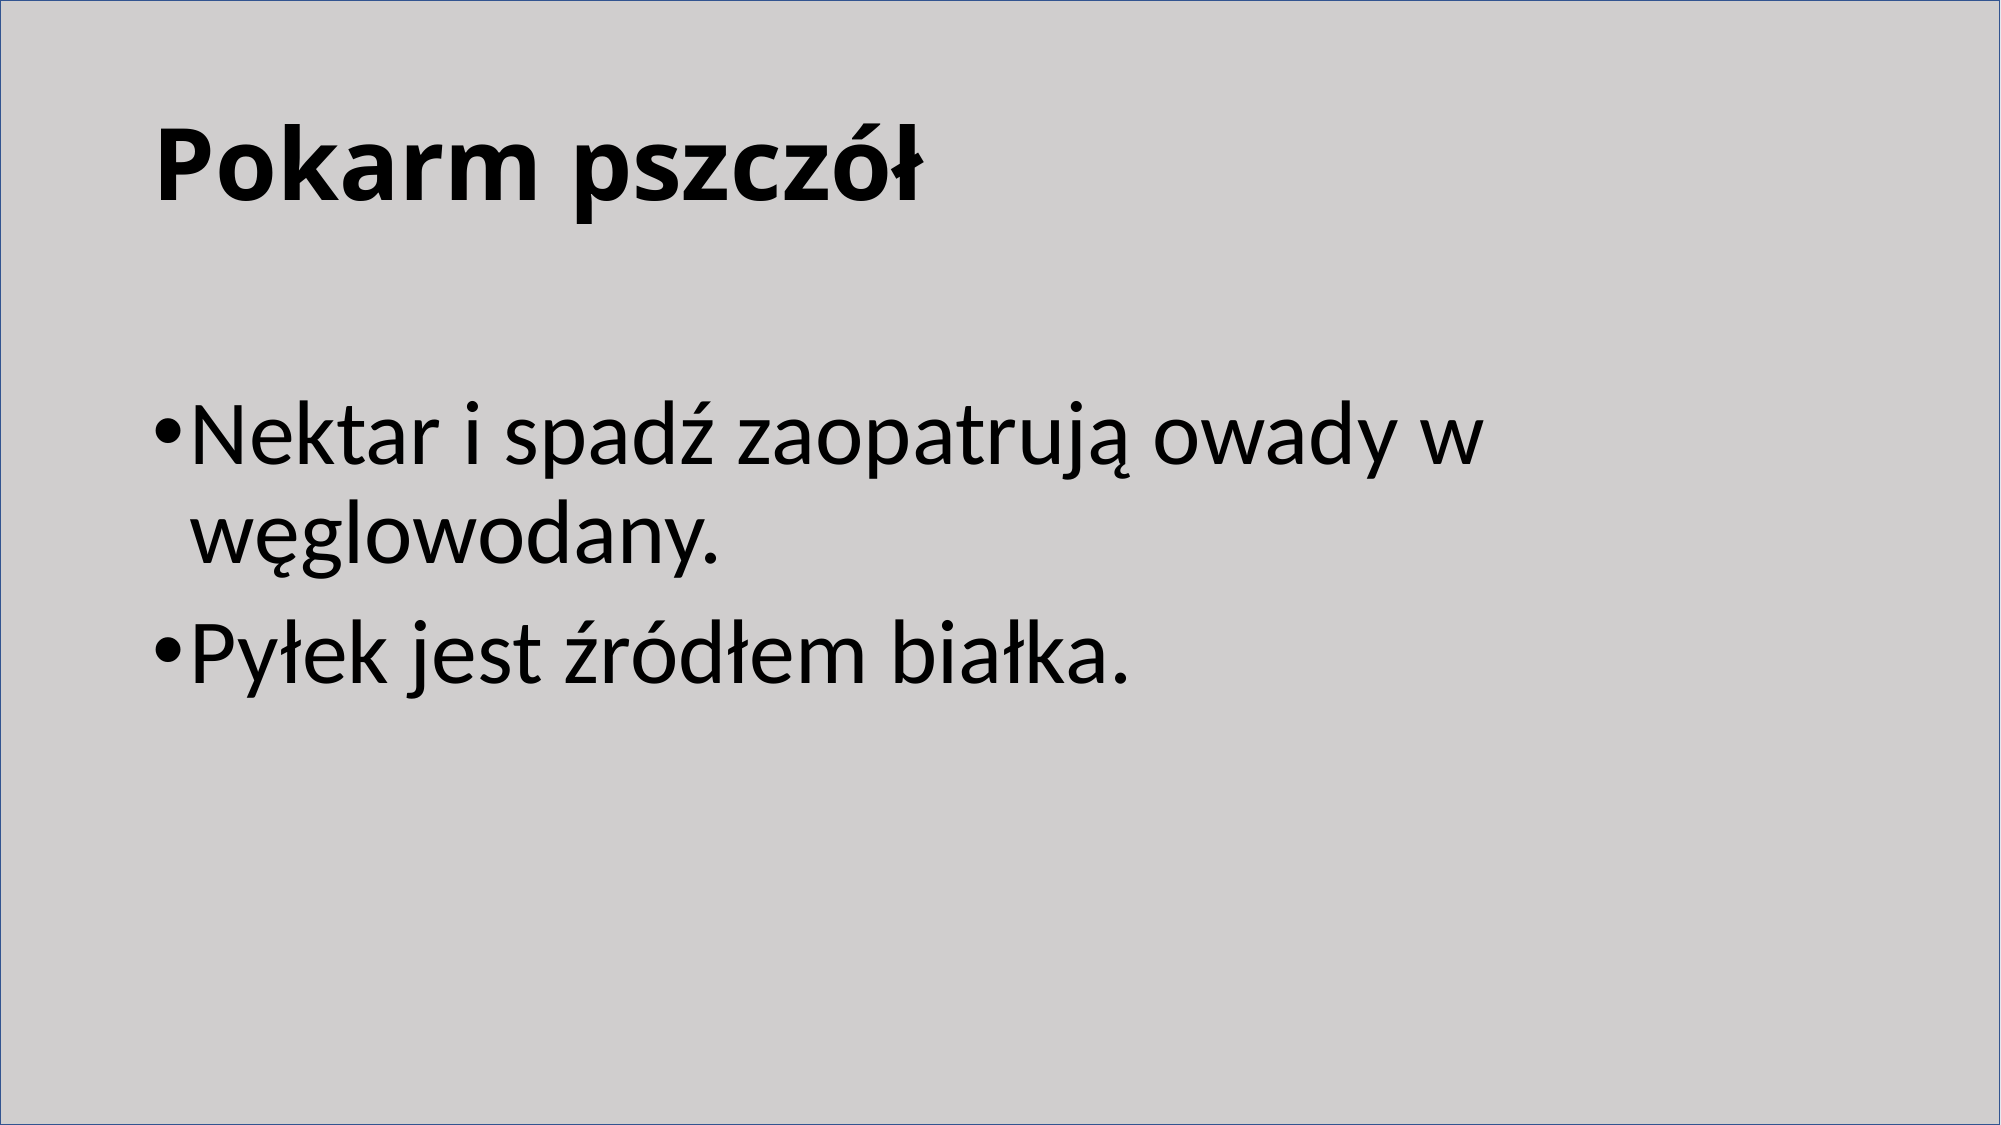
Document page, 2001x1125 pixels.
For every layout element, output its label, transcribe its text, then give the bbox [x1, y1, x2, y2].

list Nektar i spadź zaopatrują owady w węglowodany. Pyłek jest źródłem białka. [137, 378, 1863, 963]
title Pokarm pszczół [137, 59, 1863, 278]
